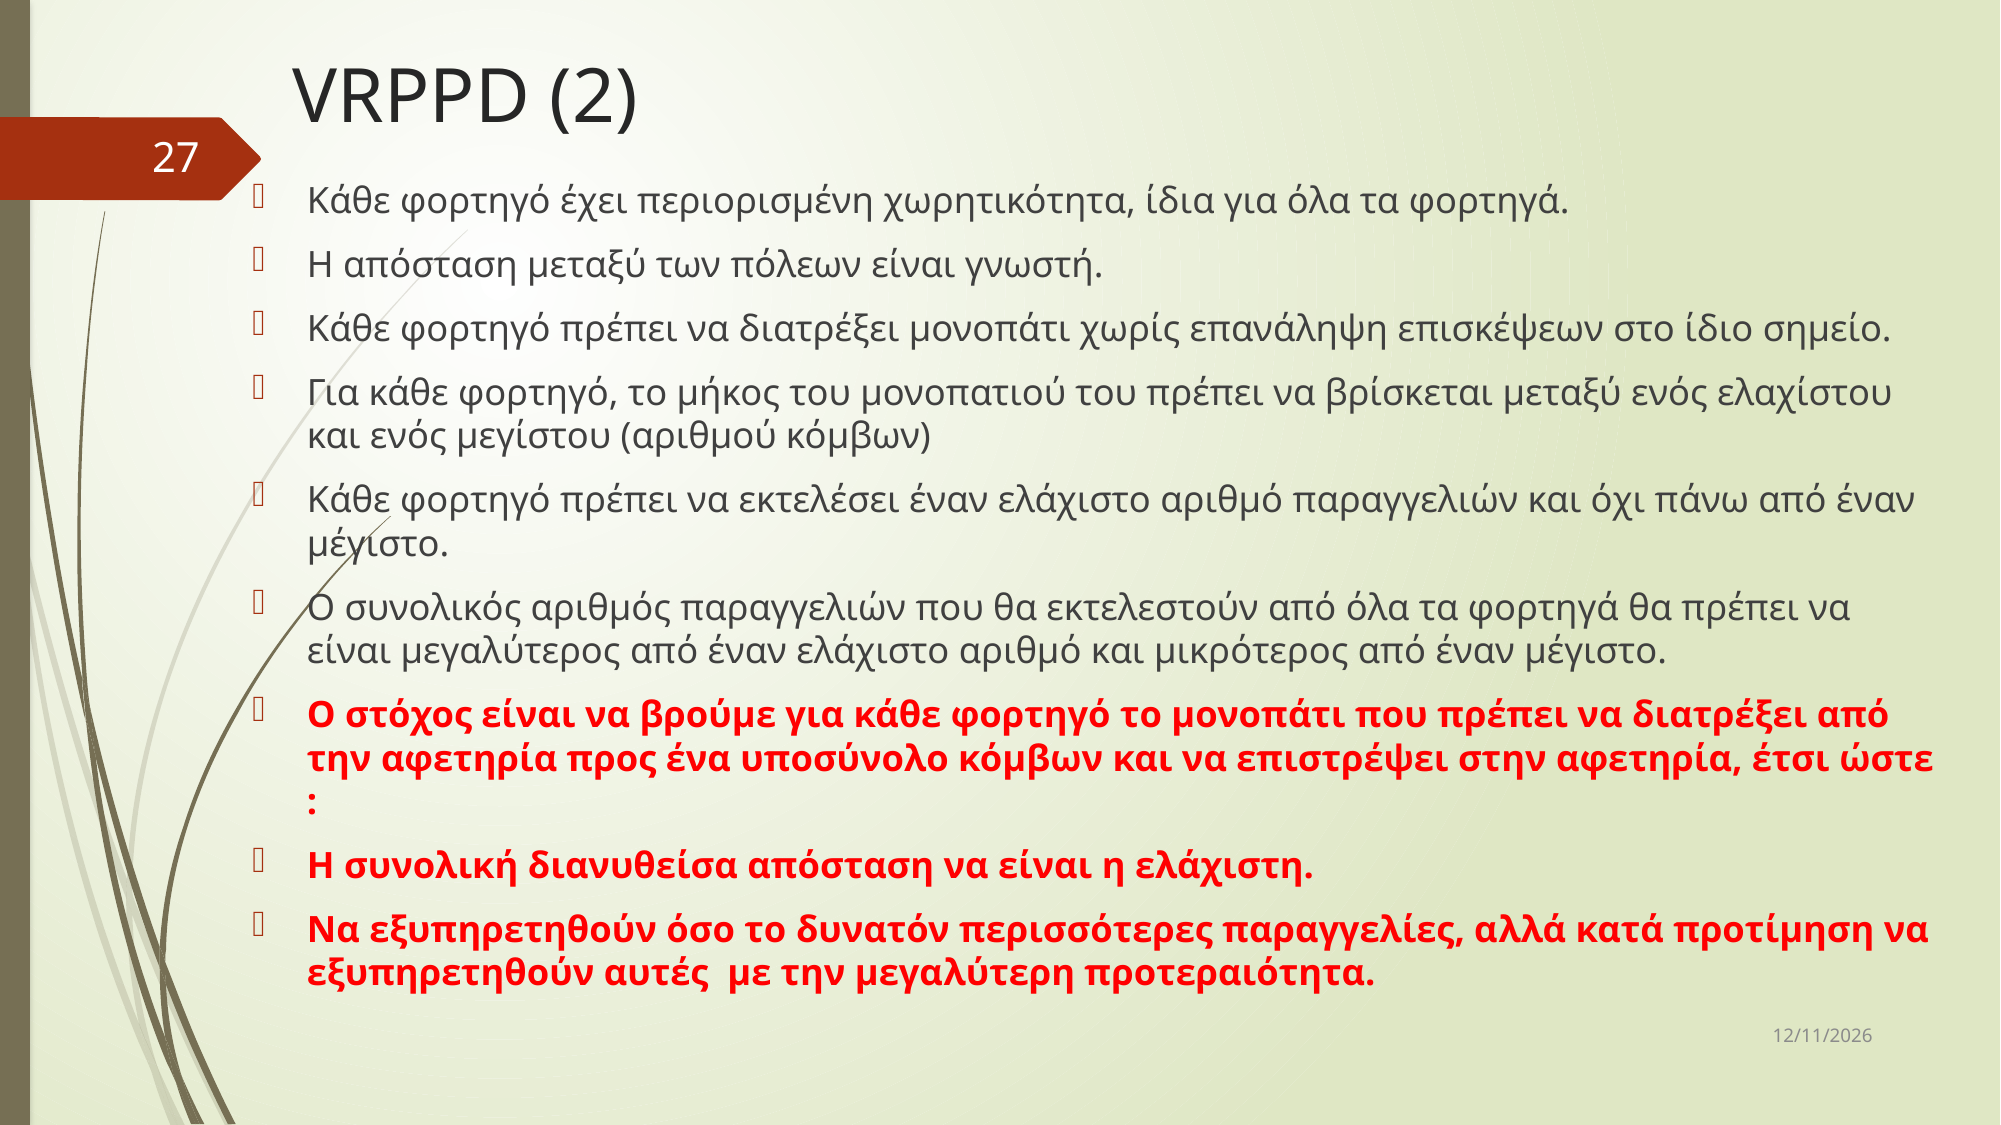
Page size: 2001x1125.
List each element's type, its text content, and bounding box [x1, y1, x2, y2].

title VRPPD (2) [277, 40, 1888, 164]
slide_number 27 [87, 129, 216, 190]
list Κάθε φορτηγό έχει περιορισμένη χωρητικότητα, ίδια για όλα τα φορτηγά. Η απόσταση μεταξύ των πόλεων είναι γνωστή. Κάθε φορτηγό πρέπει να διατρέξει μονοπάτι χωρίς επανάληψη επισκέψεων στο ίδιο σημείο. Για κάθε φορτηγό, το μήκος του μονοπατιού του πρέπει να βρίσκεται μεταξύ ενός ελαχίστου και ενός μεγίστου (αριθμού κόμβων) Κάθε φορτηγό πρέπει να εκτελέσει έναν ελάχιστο αριθμό παραγγελιών και όχι πάνω από έναν μέγιστο. Ο συνολικός αριθμός παραγγελιών που θα εκτελεστούν από όλα τα φορτηγά θα πρέπει να είναι μεγαλύτερος από έναν ελάχιστο αριθμό και μικρότερος από έναν μέγιστο. Ο στόχος είναι να βρούμε για κάθε φορτηγό το μονοπάτι που πρέπει να διατρέξει από την αφετηρία προς ένα υποσύνολο κόμβων και να επιστρέψει στην αφετηρία, έτσι ώστε : Η συνολική διανυθείσα απόσταση να είναι η ελάχιστη. Να εξυπηρετηθούν όσο το δυνατόν περισσότερες παραγγελίες, αλλά κατά προτίμηση να εξυπηρετηθούν αυτές με την μεγαλύτερη προτεραιότητα. [237, 170, 1957, 1001]
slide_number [1699, 1005, 1888, 1067]
